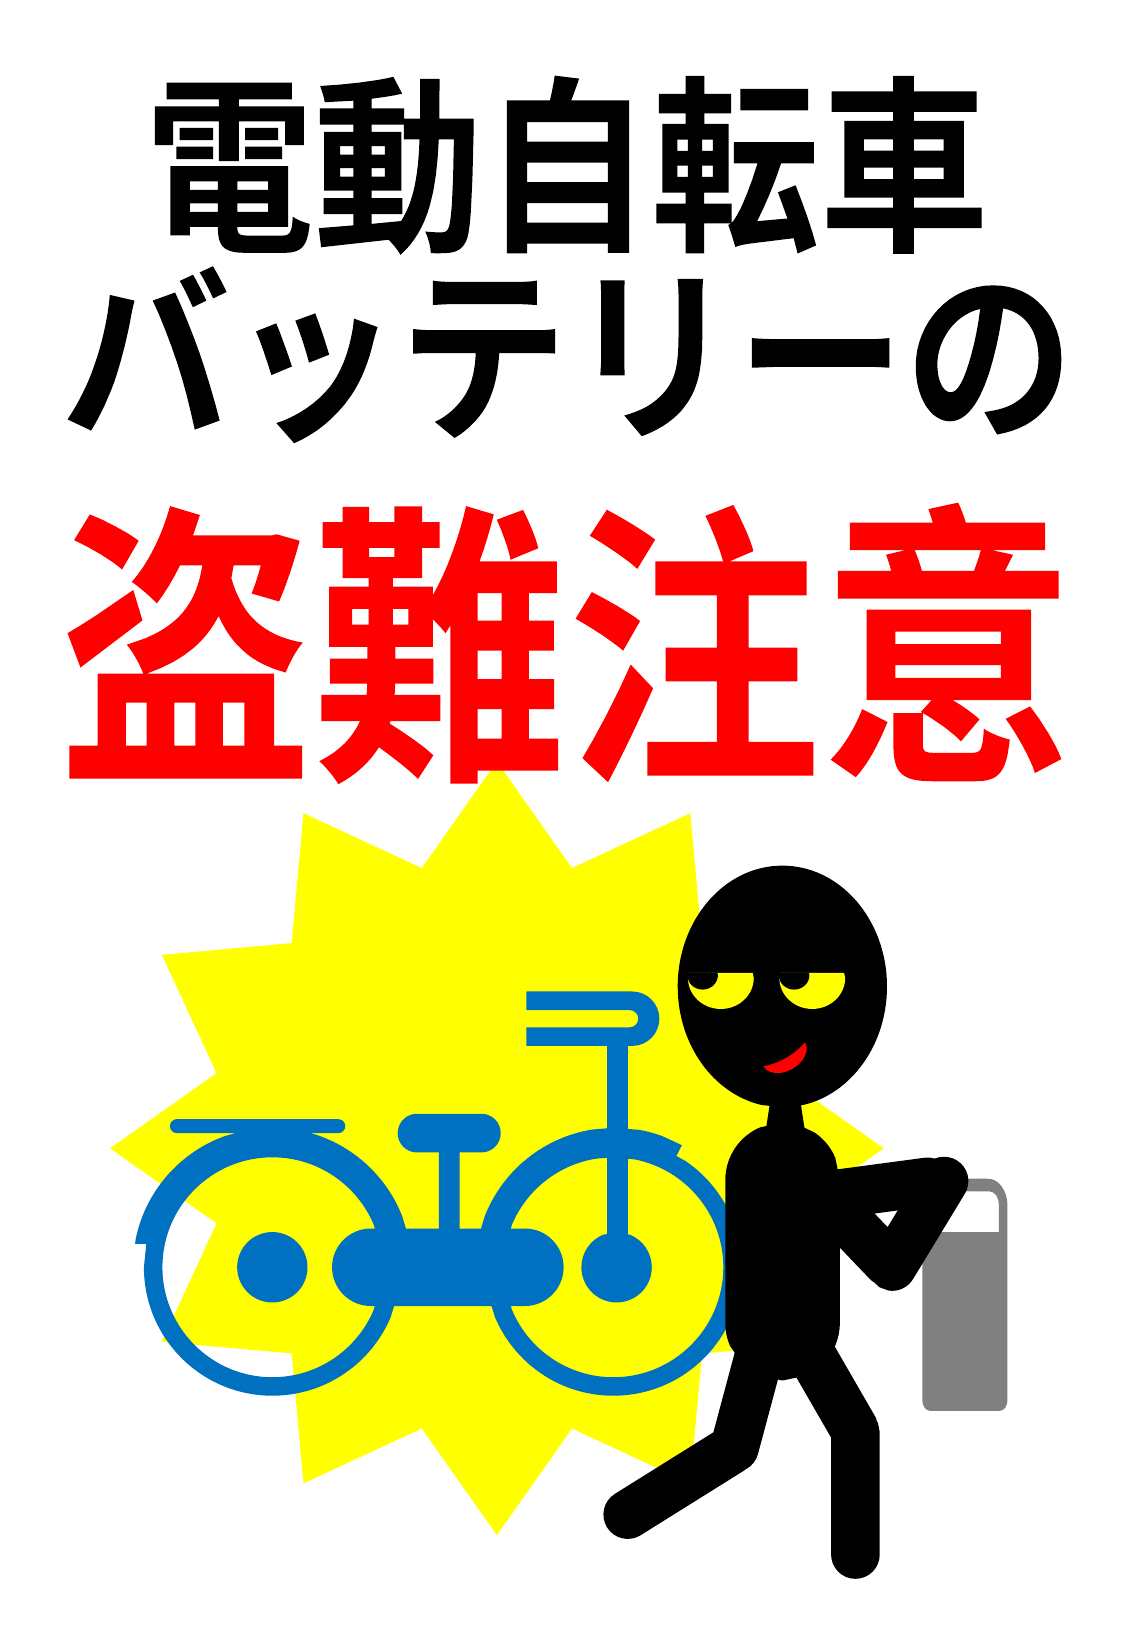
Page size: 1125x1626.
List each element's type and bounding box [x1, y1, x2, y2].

text_box [109, 761, 1008, 1579]
